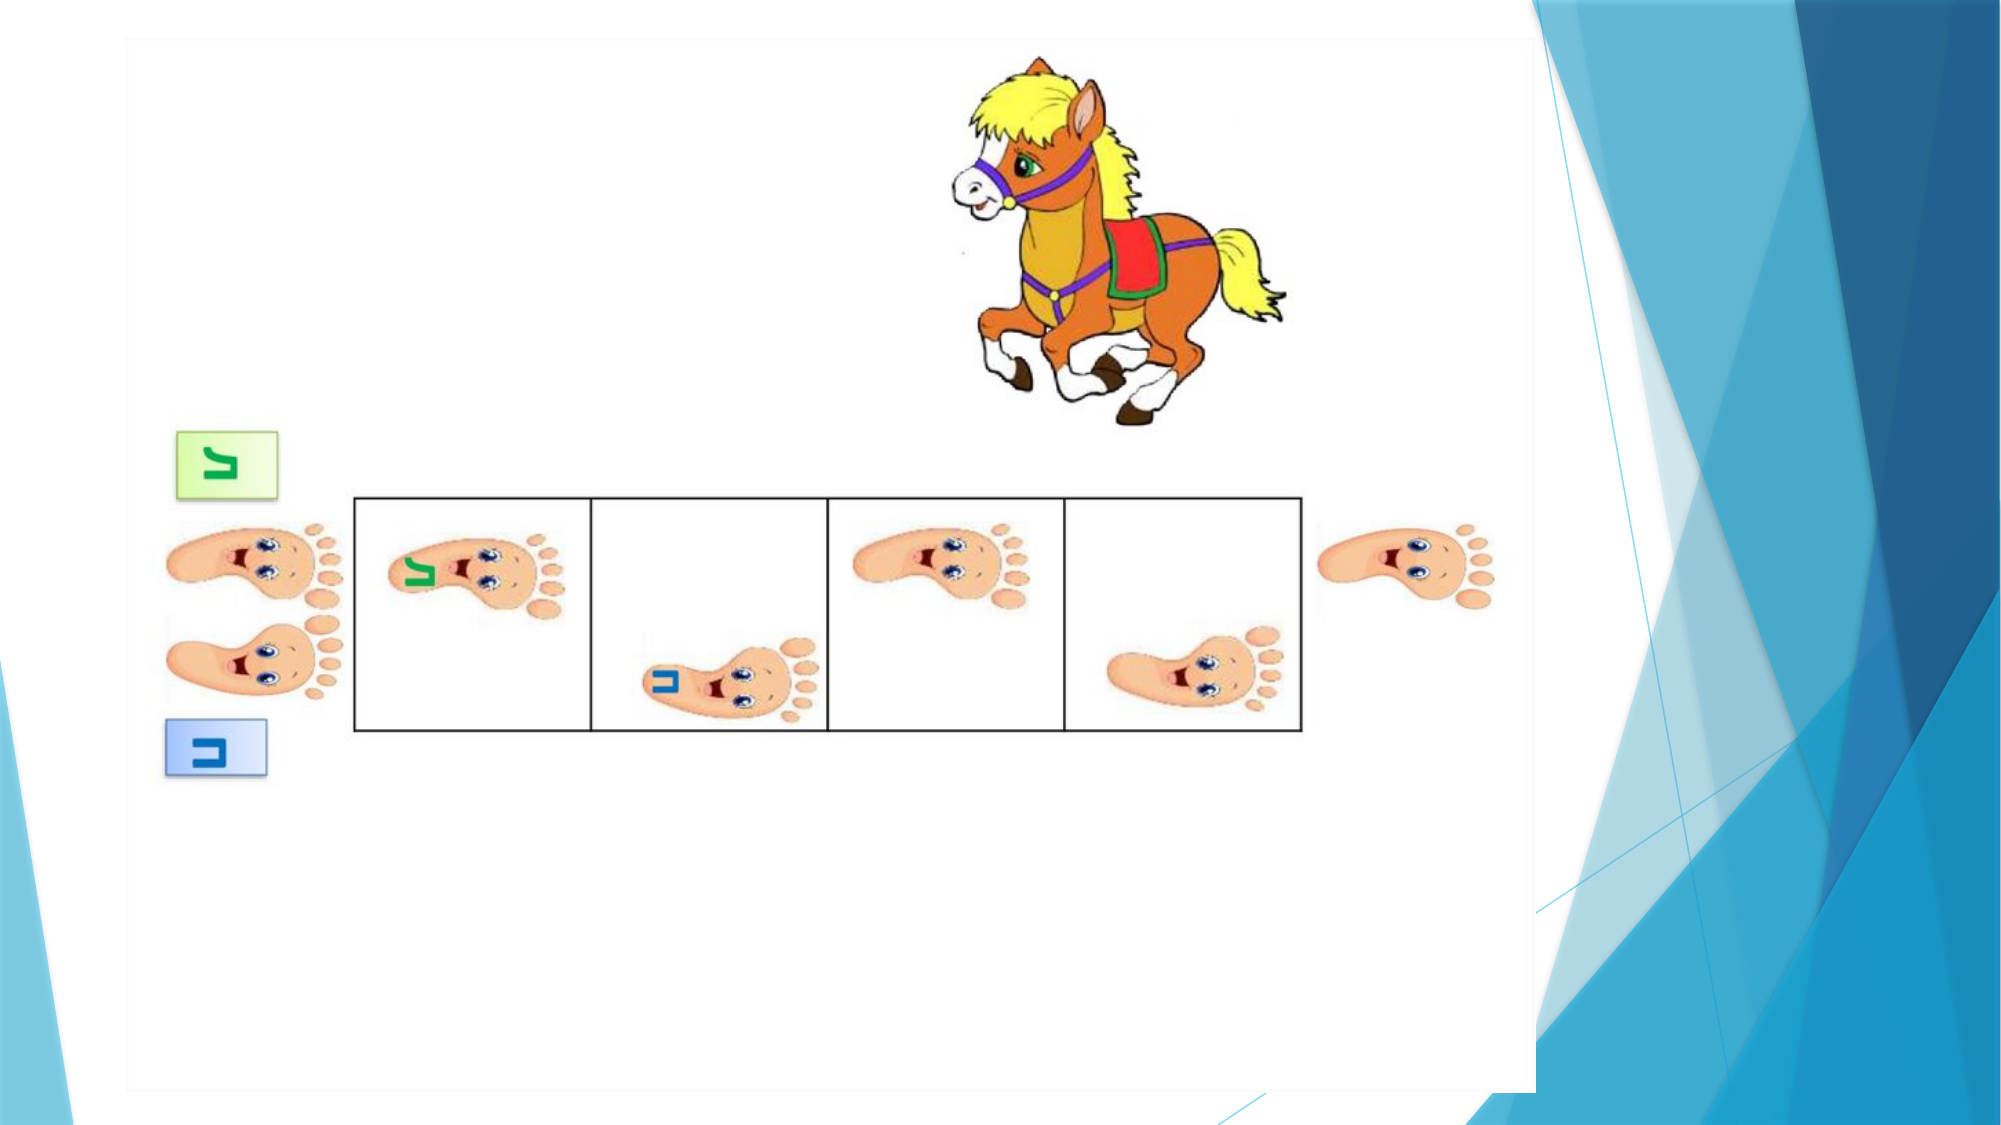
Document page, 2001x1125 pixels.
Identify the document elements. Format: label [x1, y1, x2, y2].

picture [125, 36, 1536, 1094]
